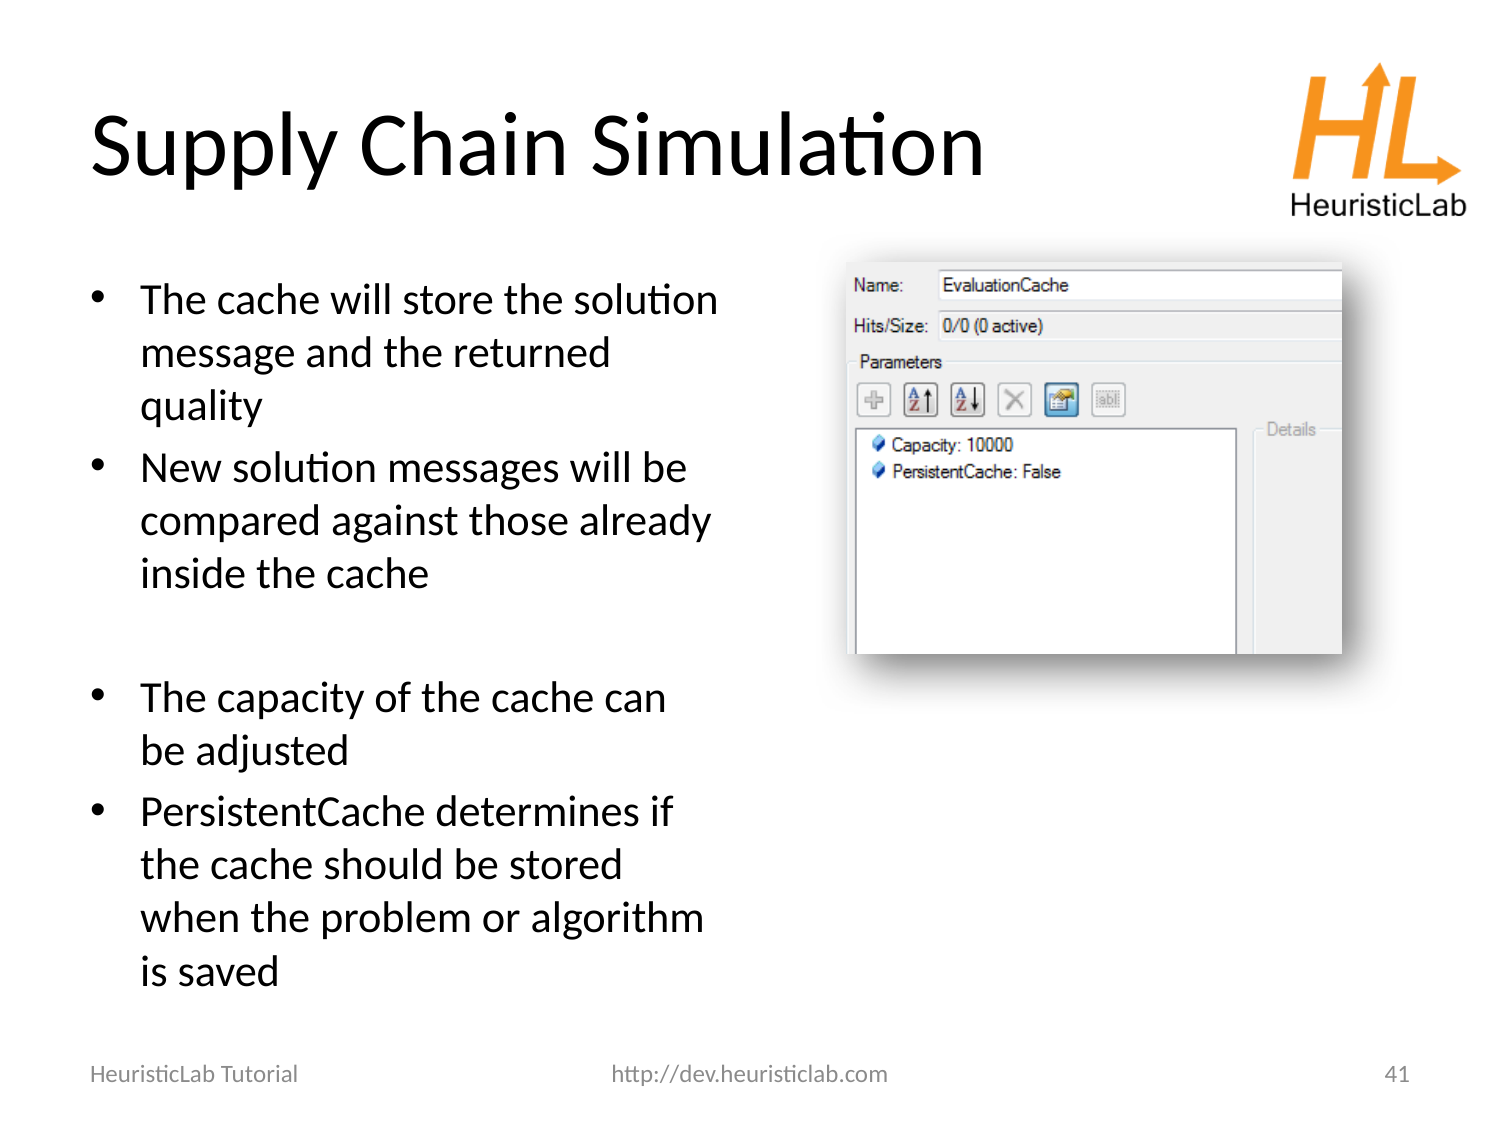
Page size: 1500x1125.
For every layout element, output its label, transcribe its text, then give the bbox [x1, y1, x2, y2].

footer http://dev.heuristiclab.com [512, 1042, 988, 1103]
picture [845, 262, 1342, 654]
title Supply Chain Simulation [75, 45, 1282, 233]
slide_number HeuristicLab Tutorial [75, 1042, 425, 1103]
list The cache will store the solution message and the returned quality New solution messages will be compared against those already inside the cache The capacity of the cache can be adjusted PersistentCache determines if the cache should be stored when the problem or algorithm is saved [75, 262, 738, 1005]
picture [1281, 27, 1474, 244]
slide_number 41 [1074, 1042, 1425, 1103]
